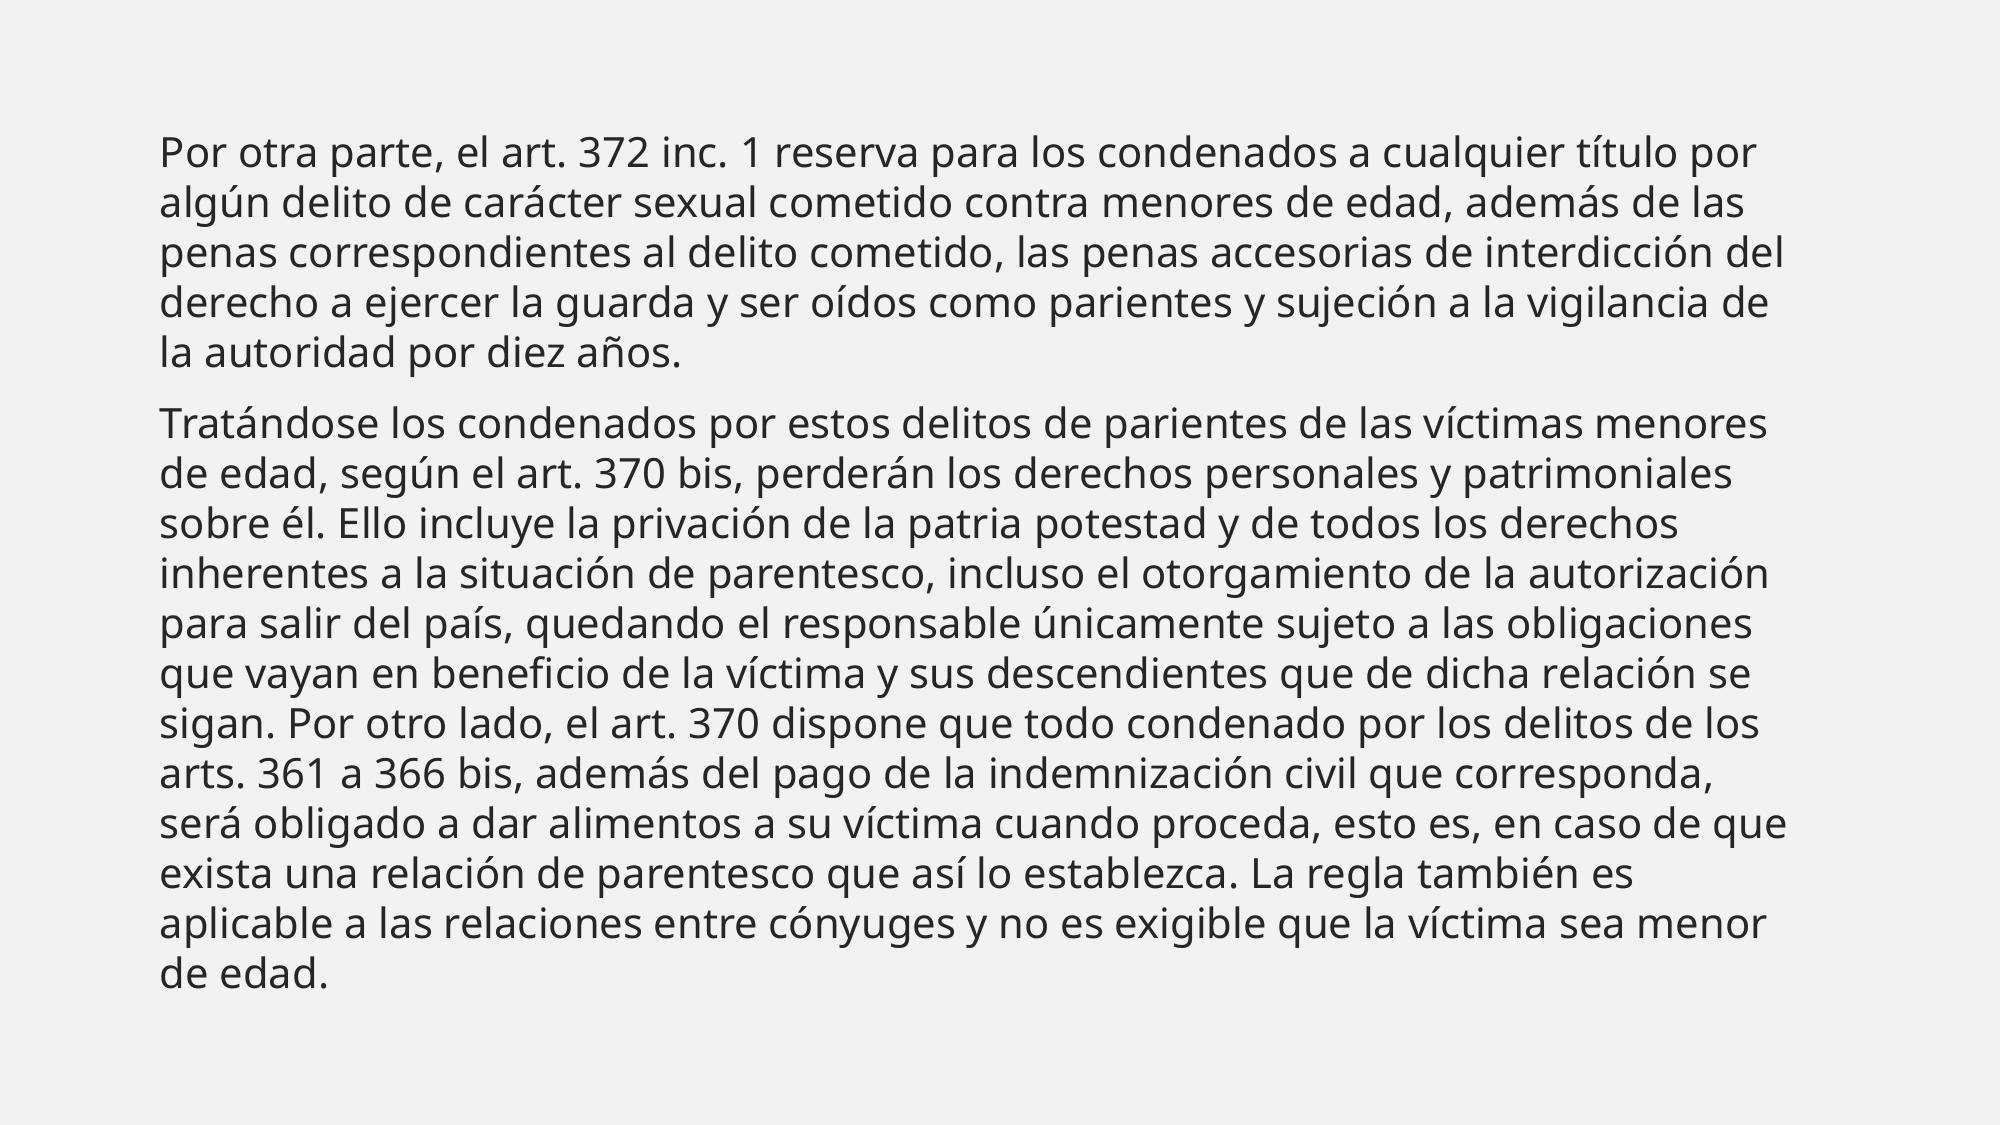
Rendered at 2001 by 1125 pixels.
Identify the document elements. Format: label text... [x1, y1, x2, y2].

list Por otra parte, el art. 372 inc. 1 reserva para los condenados a cualquier título por algún delito de carácter sexual cometido contra menores de edad, además de las penas correspondientes al delito cometido, las penas accesorias de interdicción del derecho a ejercer la guarda y ser oídos como parientes y sujeción a la vigilancia de la autoridad por diez años. Tratándose los condenados por estos delitos de parientes de las víctimas menores de edad, según el art. 370 bis, perderán los derechos personales y patrimoniales sobre él. Ello incluye la privación de la patria potestad y de todos los derechos inherentes a la situación de parentesco, incluso el otorgamiento de la autorización para salir del país, quedando el responsable únicamente sujeto a las obligaciones que vayan en beneficio de la víctima y sus descendientes que de dicha relación se sigan. Por otro lado, el art. 370 dispone que todo condenado por los delitos de los arts. 361 a 366 bis, además del pago de la indemnización civil que corresponda, será obligado a dar alimentos a su víctima cuando proceda, esto es, en caso de que exista una relación de parentesco que así lo establezca. La regla también es aplicable a las relaciones entre cónyuges y no es exigible que la víctima sea menor de edad. [144, 118, 1822, 921]
